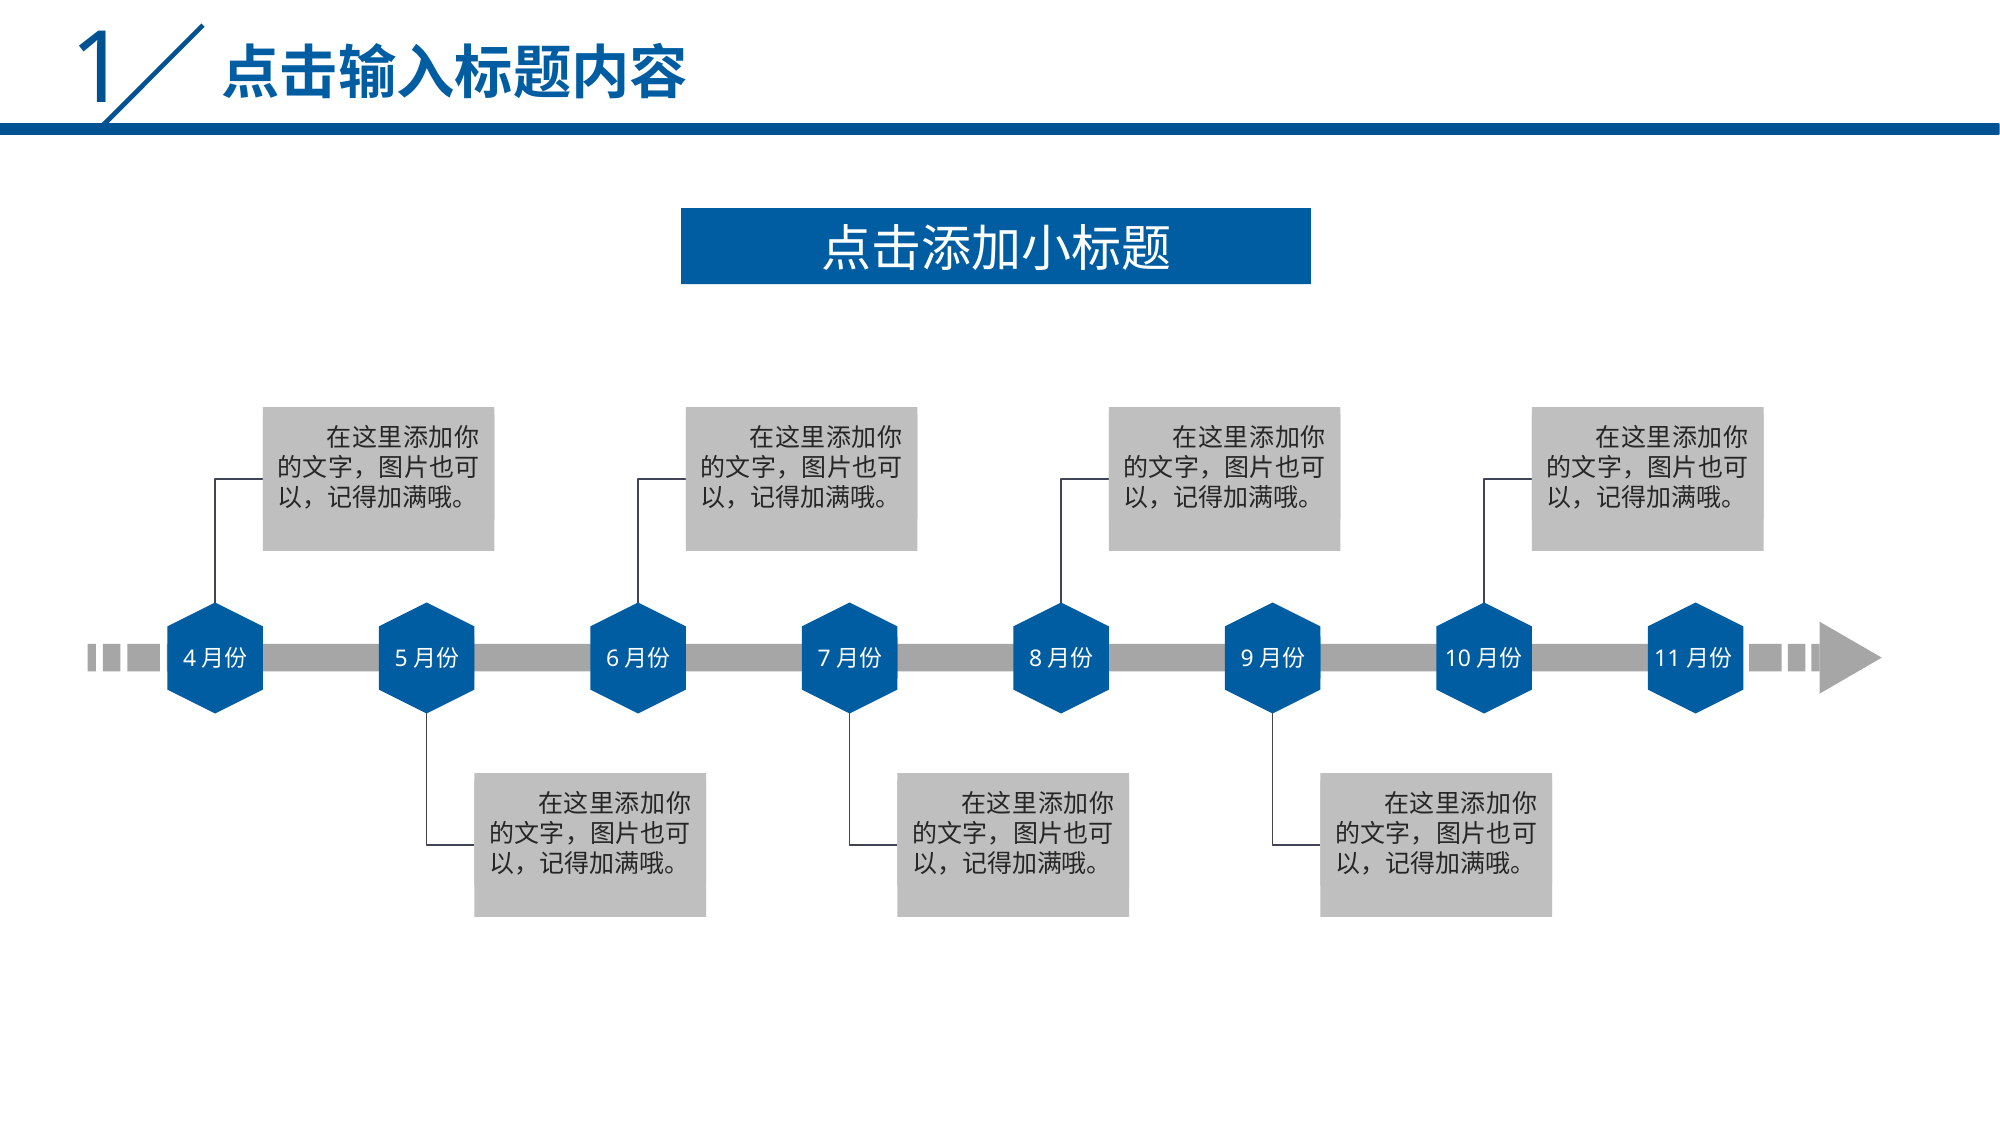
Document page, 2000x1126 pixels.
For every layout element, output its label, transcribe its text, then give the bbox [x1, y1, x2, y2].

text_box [1325, 621, 1419, 694]
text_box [801, 602, 898, 714]
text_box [384, 755, 517, 804]
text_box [1224, 602, 1321, 714]
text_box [902, 621, 1008, 694]
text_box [1230, 755, 1363, 804]
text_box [267, 621, 373, 694]
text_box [807, 755, 940, 804]
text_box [1115, 621, 1219, 694]
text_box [87, 621, 161, 694]
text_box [1013, 602, 1110, 714]
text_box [1548, 621, 1631, 694]
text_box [1636, 602, 1750, 714]
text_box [1108, 406, 1341, 552]
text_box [599, 516, 724, 565]
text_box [176, 516, 301, 565]
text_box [1320, 772, 1553, 918]
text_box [166, 602, 264, 714]
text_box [690, 621, 796, 694]
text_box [685, 406, 918, 552]
text_box 点击输入标题内容 [185, 27, 725, 113]
text_box 点击添加小标题 [679, 206, 1313, 286]
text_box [474, 772, 707, 918]
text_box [1022, 516, 1147, 565]
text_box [897, 772, 1130, 918]
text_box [480, 621, 584, 694]
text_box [378, 602, 475, 714]
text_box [1754, 621, 1882, 694]
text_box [1445, 516, 1570, 565]
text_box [589, 602, 687, 714]
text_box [1424, 602, 1544, 714]
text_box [1531, 406, 1764, 552]
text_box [262, 406, 495, 552]
